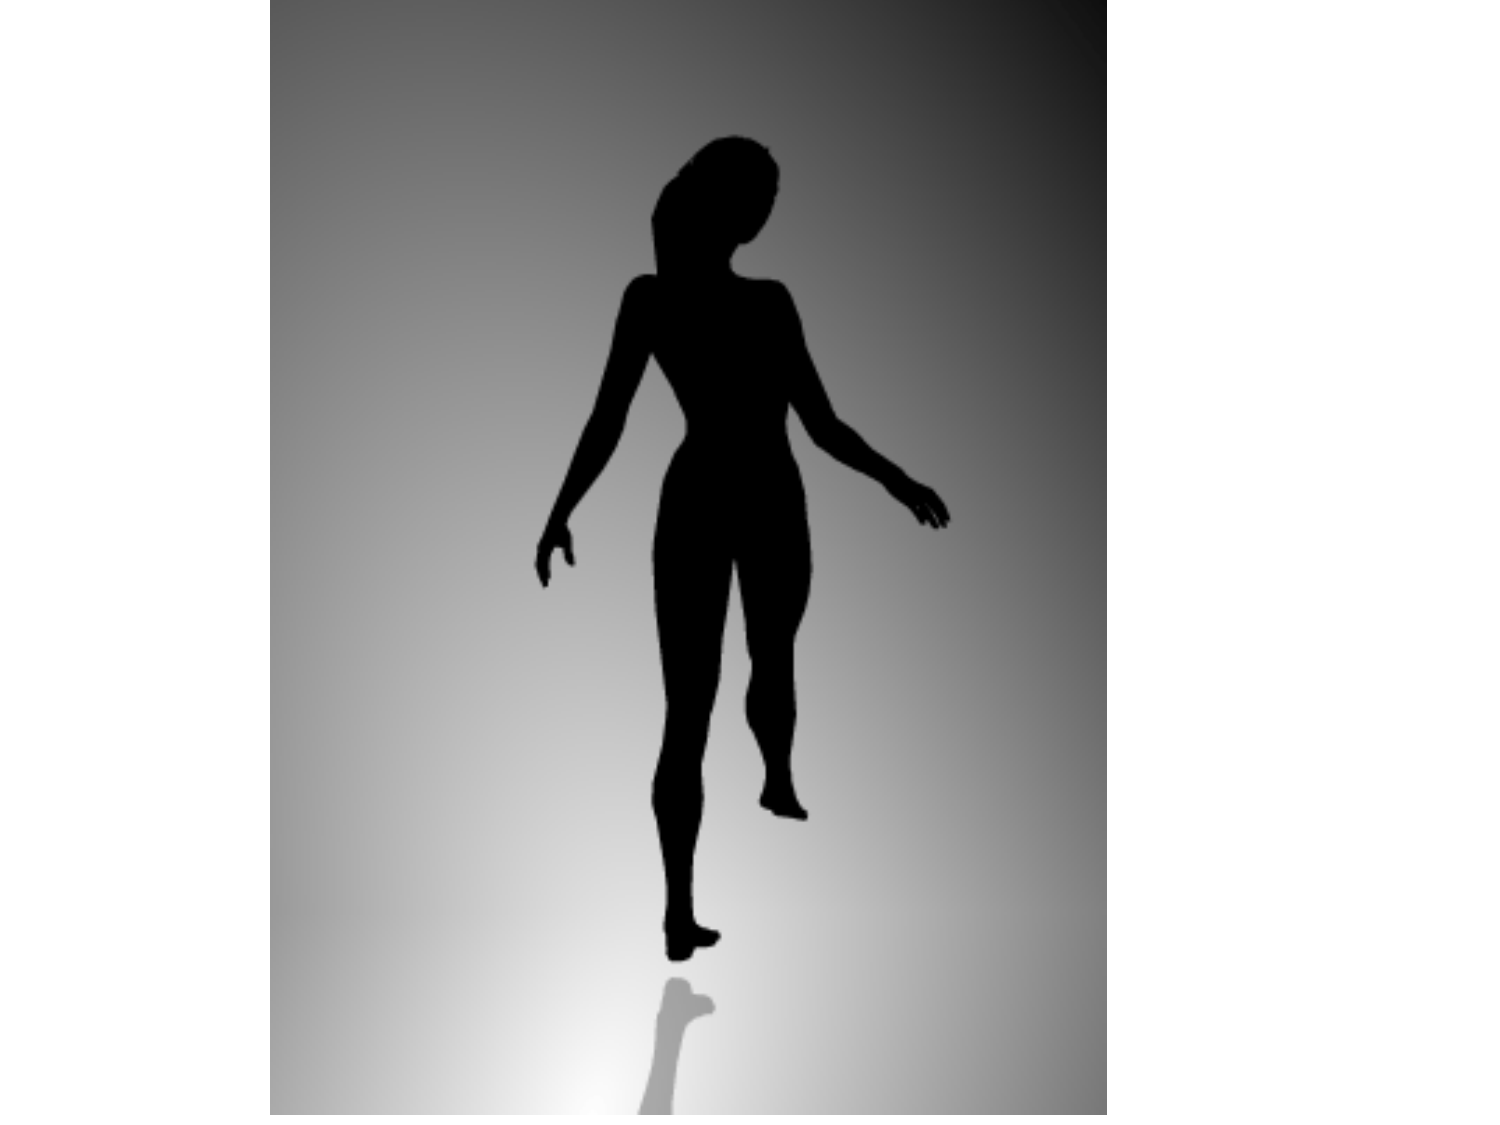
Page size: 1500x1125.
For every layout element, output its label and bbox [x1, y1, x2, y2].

picture [269, 0, 1107, 1116]
